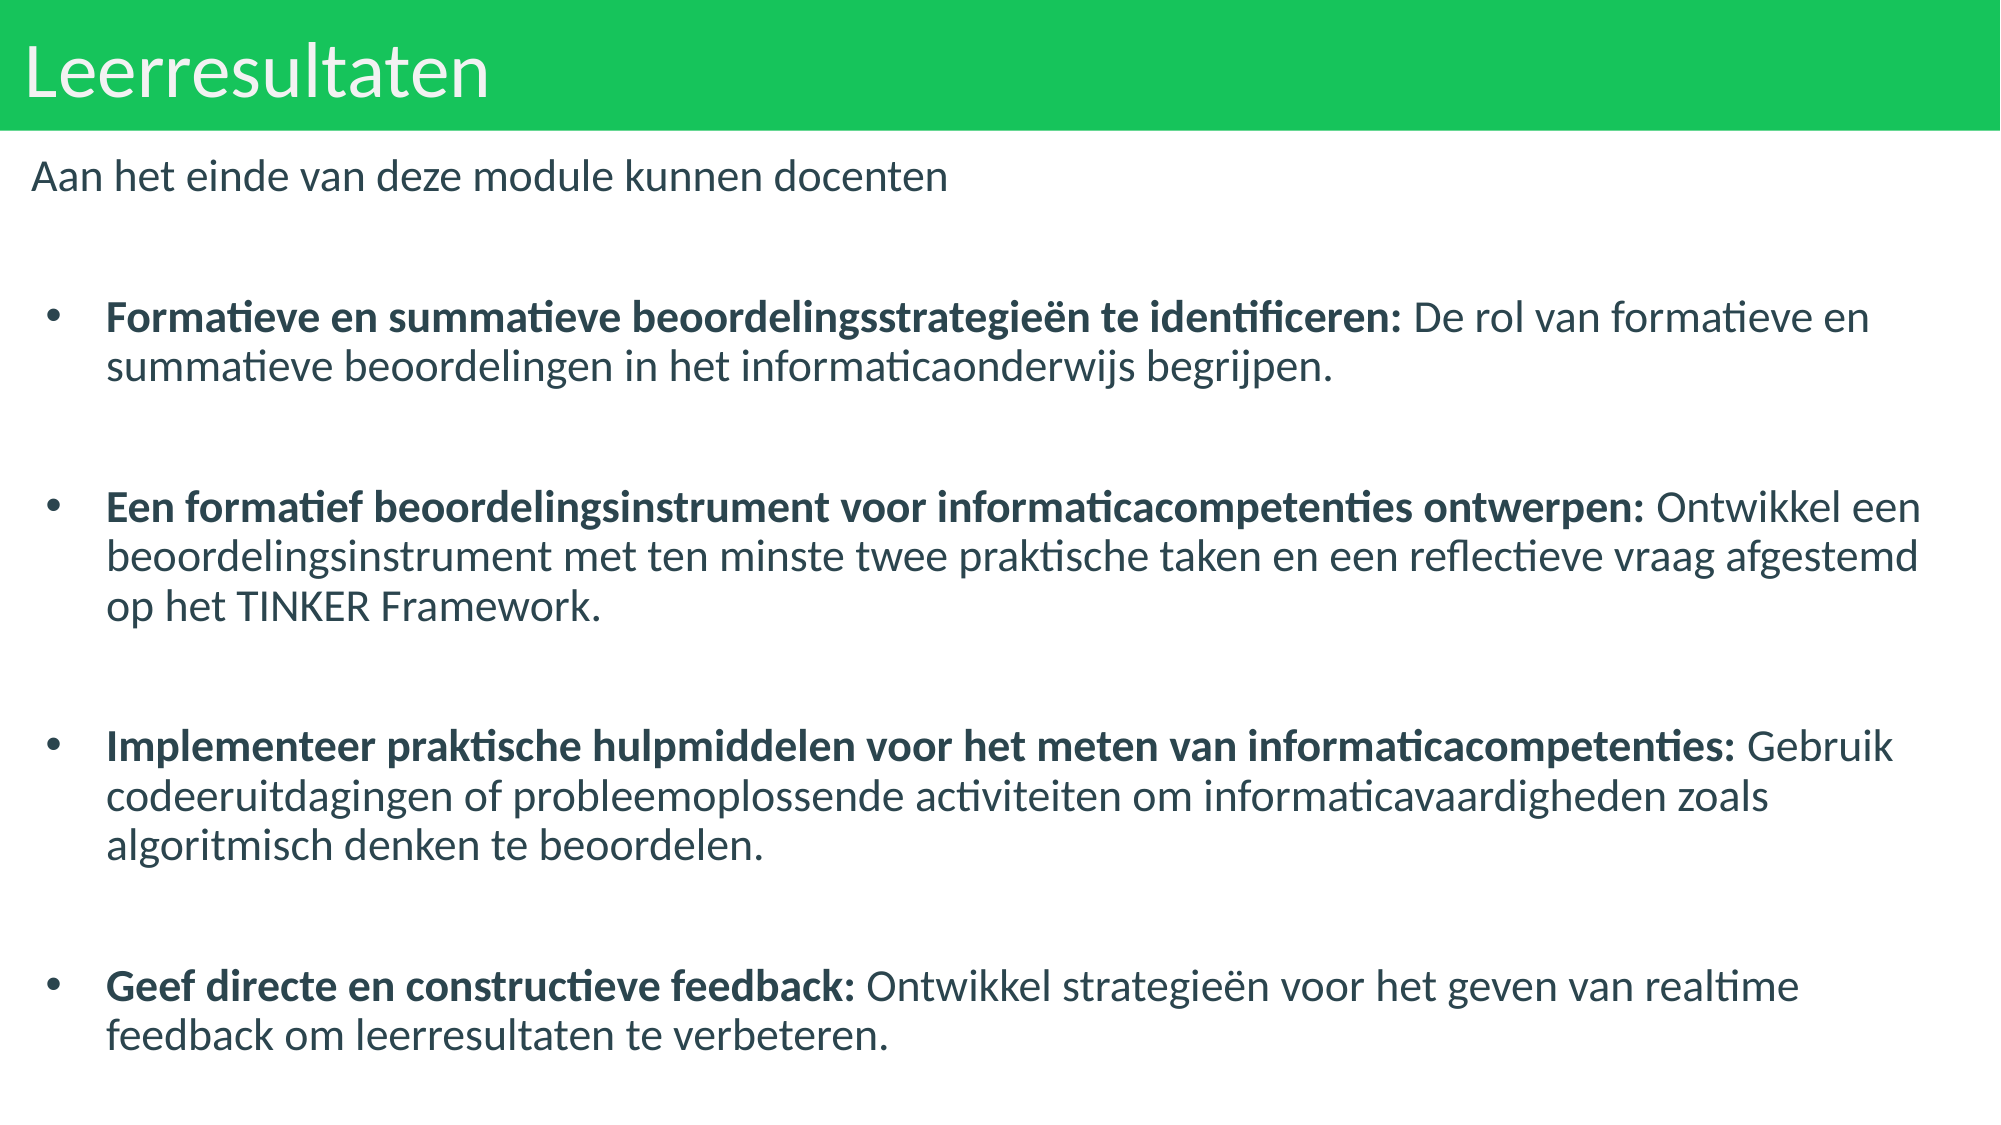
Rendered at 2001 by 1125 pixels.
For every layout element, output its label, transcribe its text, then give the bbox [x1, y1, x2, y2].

title Leerresultaten [16, 13, 1976, 131]
list Aan het einde van deze module kunnen docenten Formatieve en summatieve beoordelingsstrategieën te identificeren: De rol van formatieve en summatieve beoordelingen in het informaticaonderwijs begrijpen. Een formatief beoordelingsinstrument voor informaticacompetenties ontwerpen: Ontwikkel een beoordelingsinstrument met ten minste twee praktische taken en een reflectieve vraag afgestemd op het TINKER Framework. Implementeer praktische hulpmiddelen voor het meten van informaticacompetenties: Gebruik codeeruitdagingen of probleemoplossende activiteiten om informaticavaardigheden zoals algoritmisch denken te beoordelen. Geef directe en constructieve feedback: Ontwikkel strategieën voor het geven van realtime feedback om leerresultaten te verbeteren. [16, 144, 1976, 1108]
